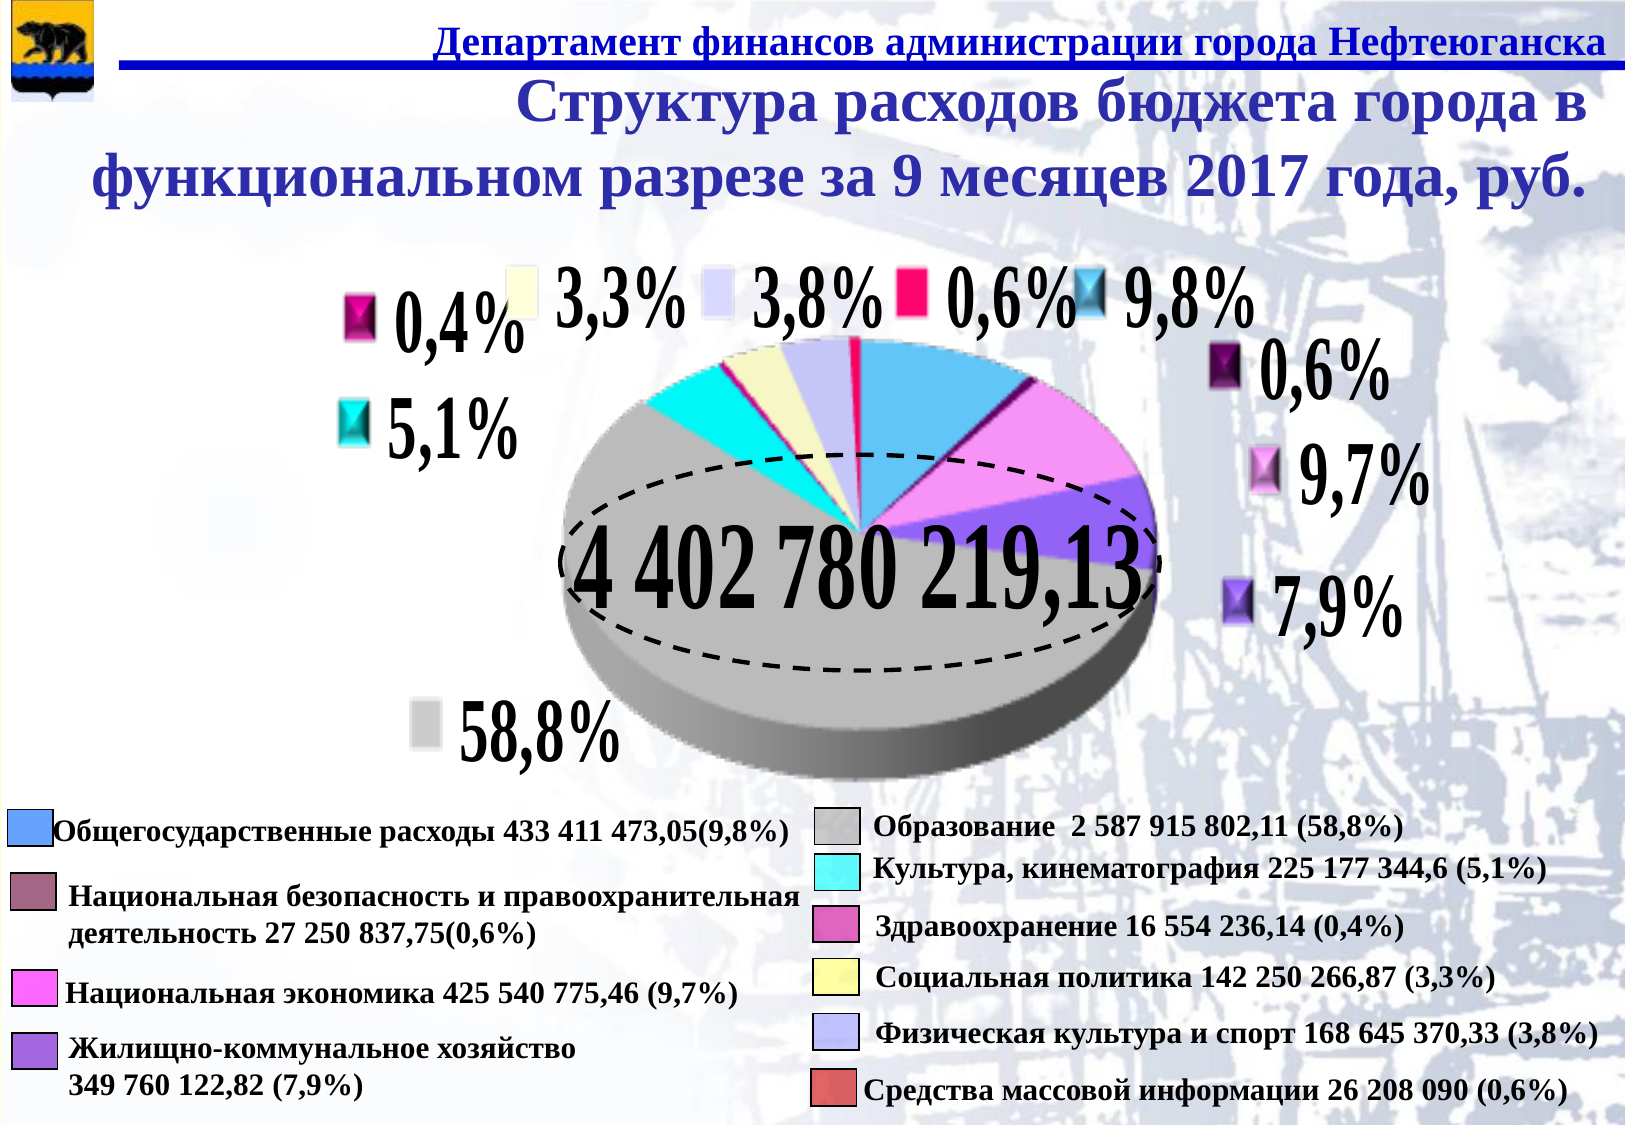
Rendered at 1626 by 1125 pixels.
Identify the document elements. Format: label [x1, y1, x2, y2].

picture [0, 803, 1625, 1125]
picture [0, 0, 1625, 218]
text_box [0, 218, 1625, 803]
